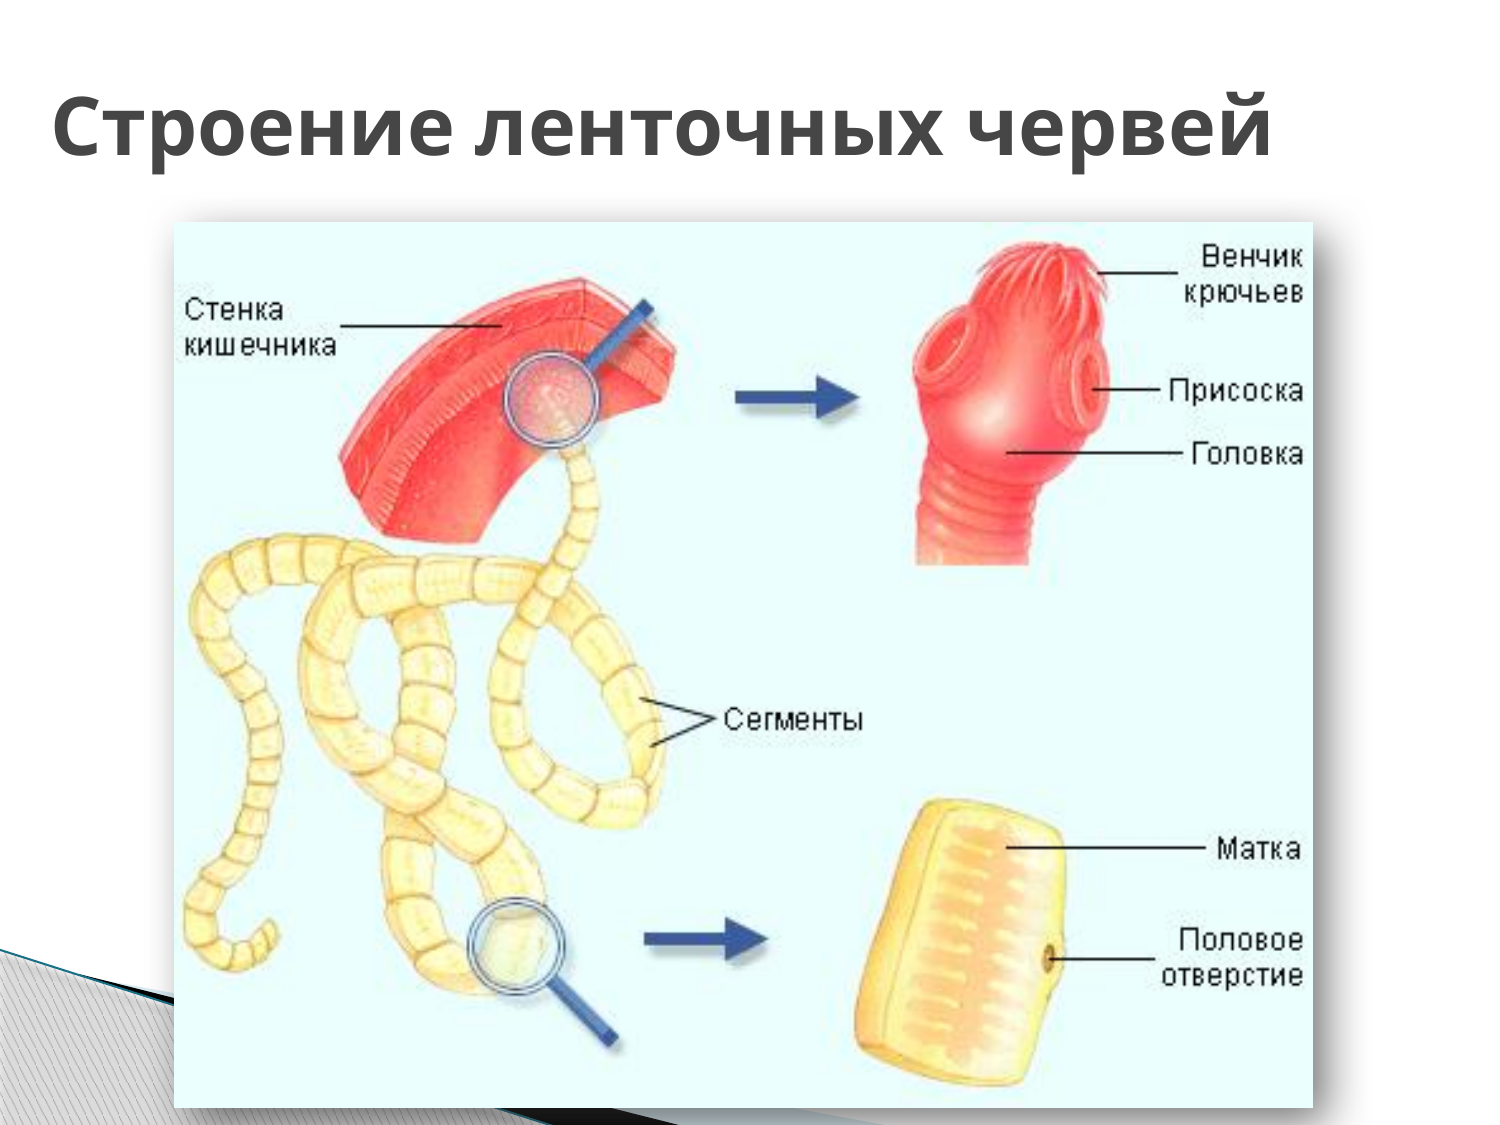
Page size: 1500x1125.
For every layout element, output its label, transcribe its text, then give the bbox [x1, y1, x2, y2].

title Строение ленточных червей [35, 35, 1465, 211]
picture [173, 222, 1313, 1109]
